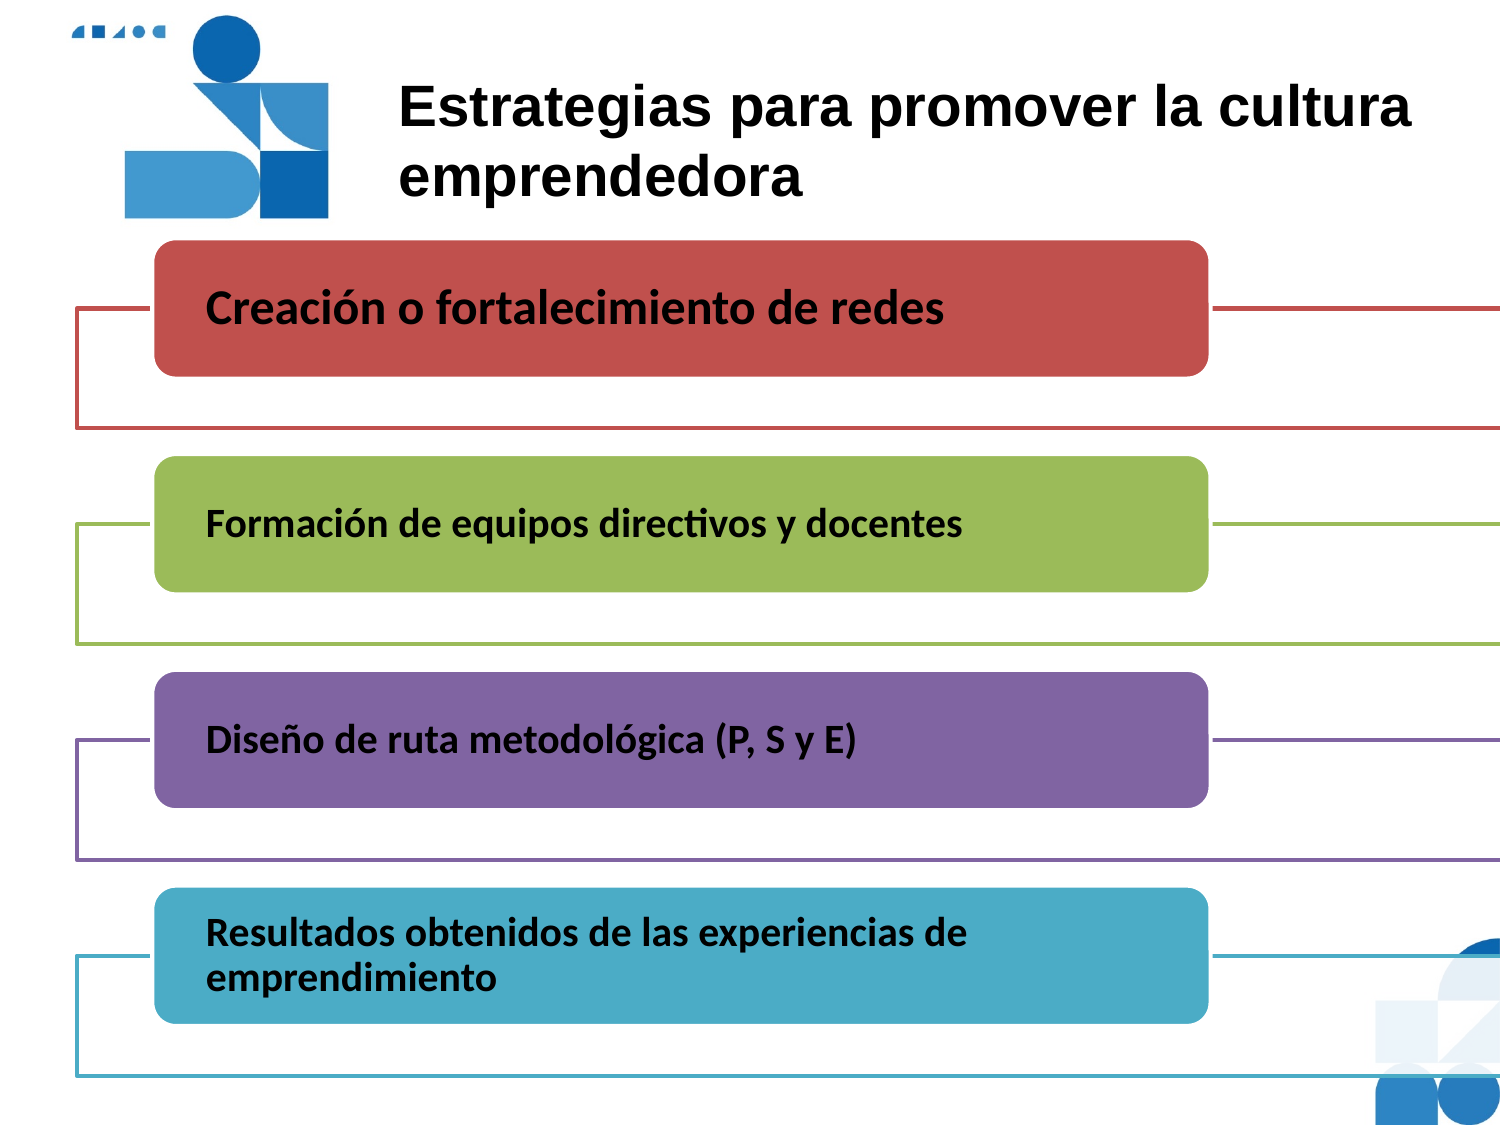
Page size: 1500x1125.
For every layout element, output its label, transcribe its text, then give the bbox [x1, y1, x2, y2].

picture [0, 0, 1500, 1125]
title Estrategias para promover la cultura emprendedora [383, 61, 1436, 230]
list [76, 231, 1500, 1083]
